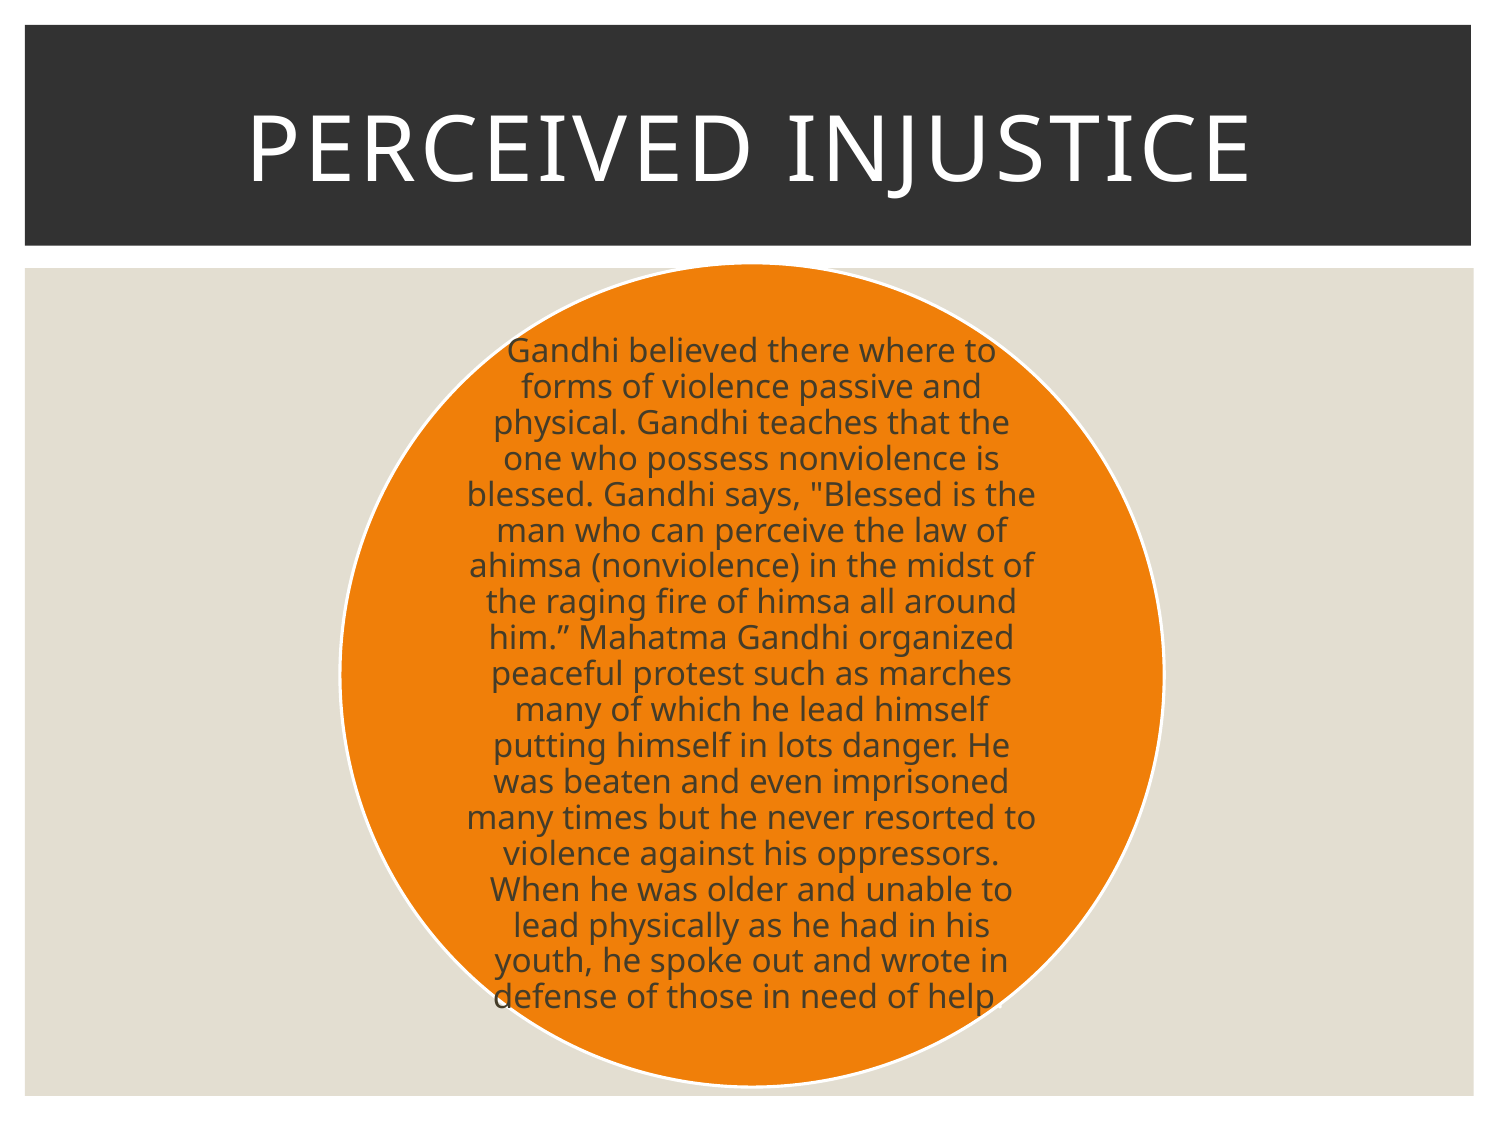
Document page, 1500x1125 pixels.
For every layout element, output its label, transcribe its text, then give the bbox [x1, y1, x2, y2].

title Perceived Injustice [62, 58, 1438, 232]
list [62, 262, 1442, 1088]
